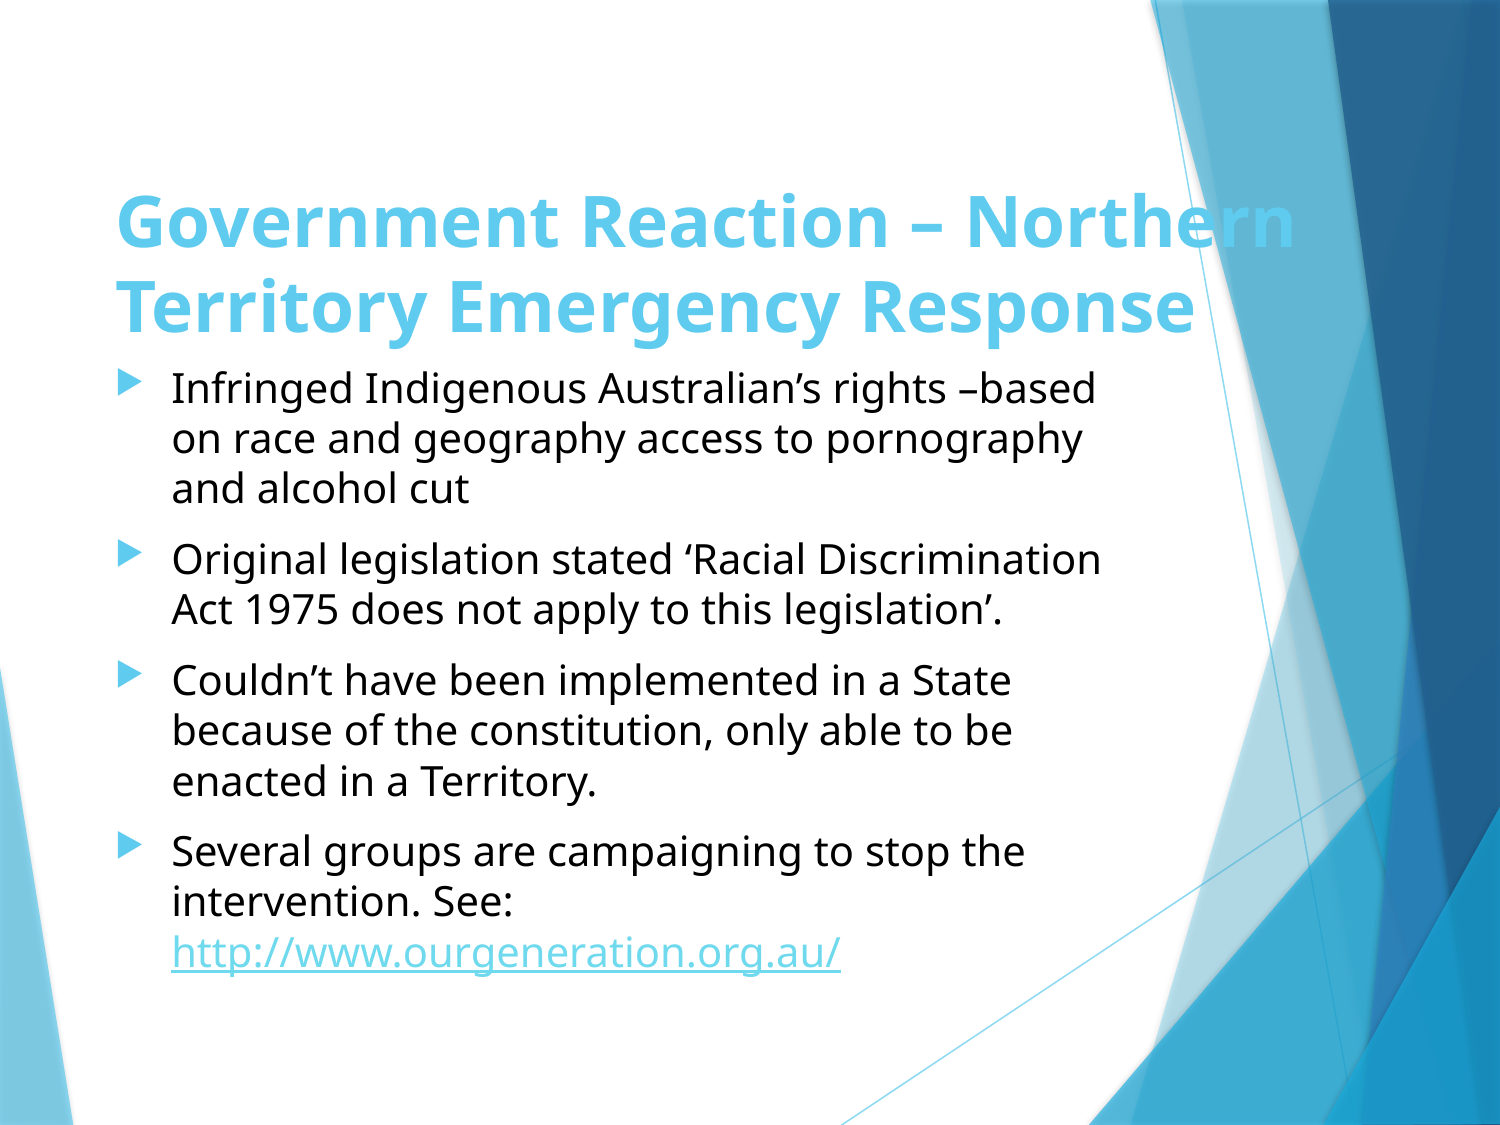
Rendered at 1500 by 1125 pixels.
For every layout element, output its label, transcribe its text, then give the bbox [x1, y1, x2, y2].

title Government Reaction – Northern Territory Emergency Response [100, 168, 1388, 357]
list Infringed Indigenous Australian’s rights –based on race and geography access to pornography and alcohol cut Original legislation stated ‘Racial Discrimination Act 1975 does not apply to this legislation’. Couldn’t have been implemented in a State because of the constitution, only able to be enacted in a Territory. Several groups are campaigning to stop the intervention. See: http://www.ourgeneration.org.au/ [99, 354, 1142, 992]
